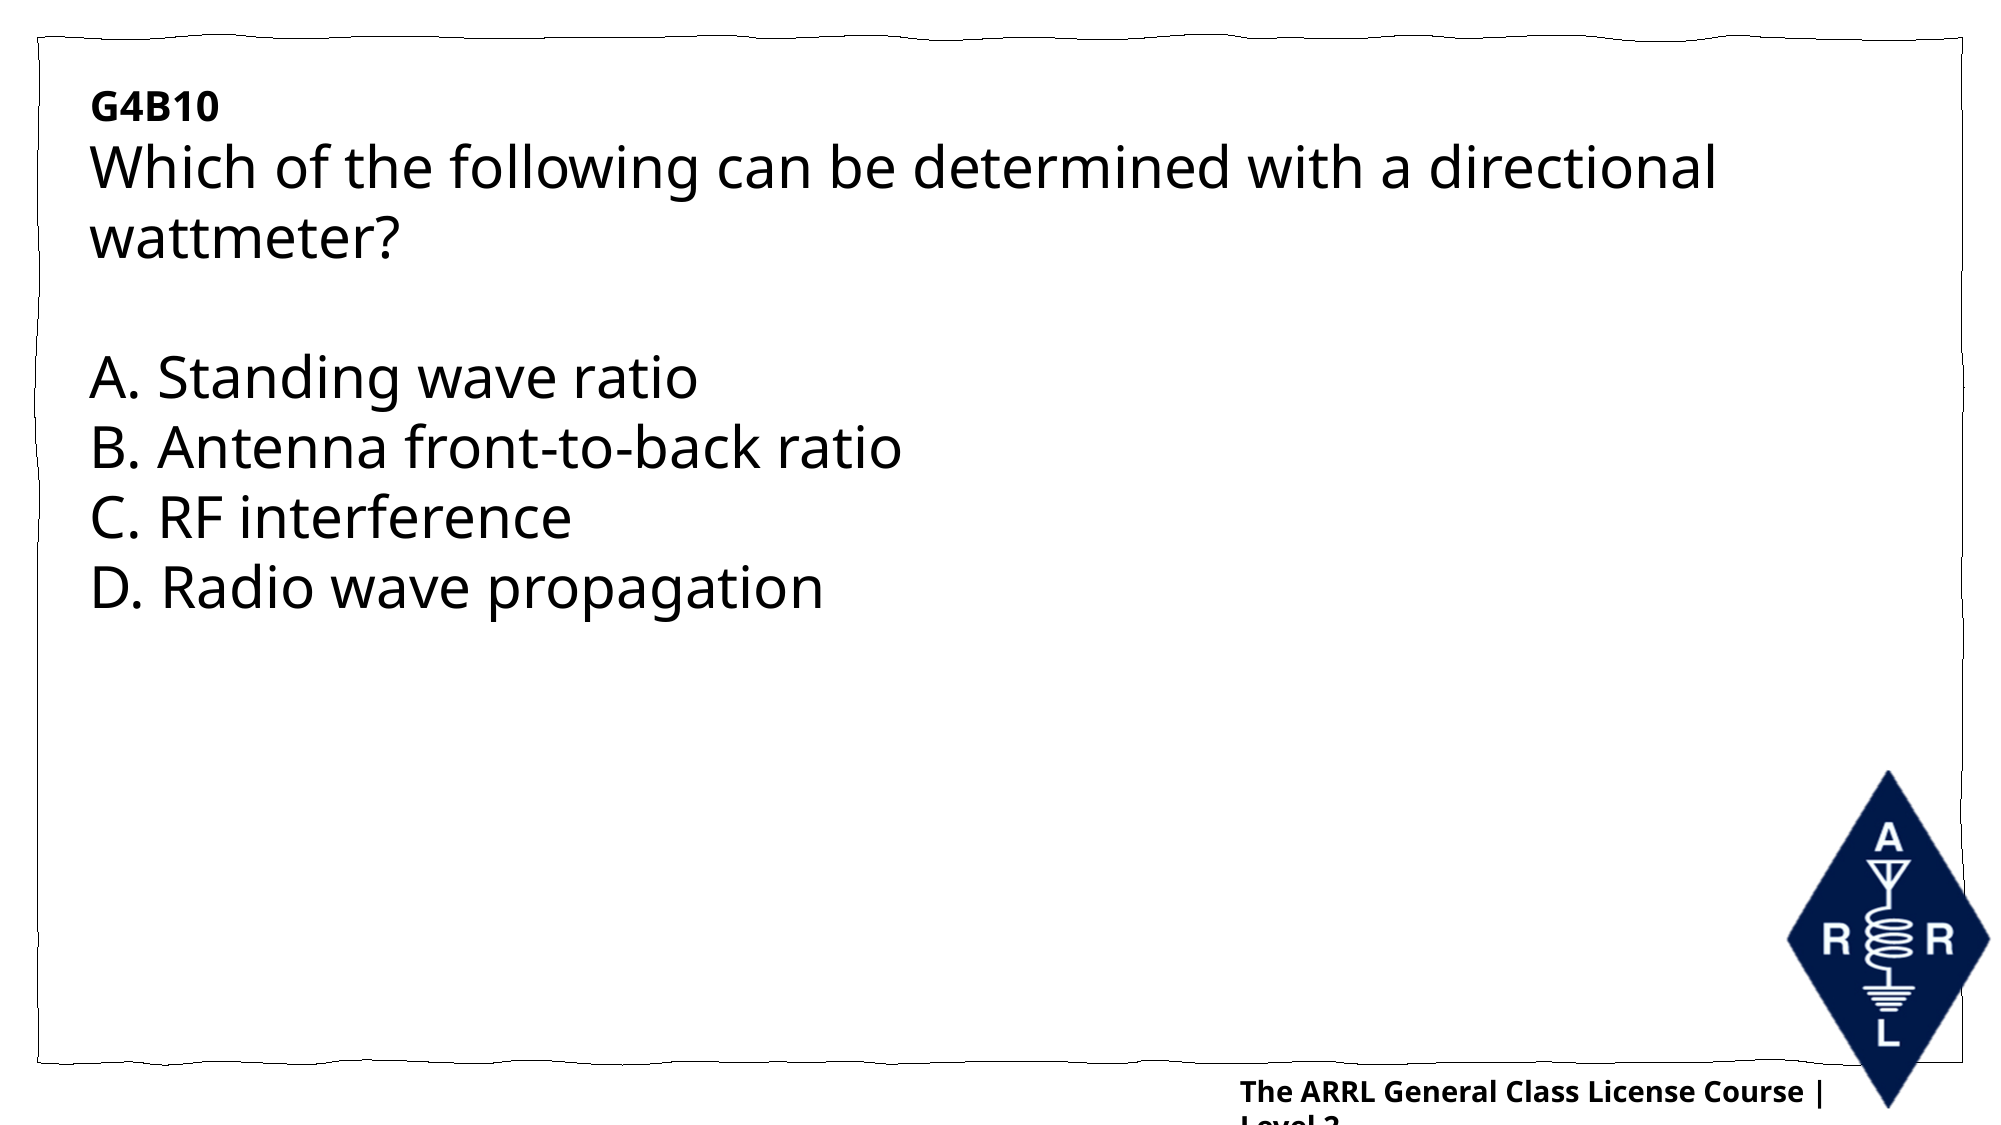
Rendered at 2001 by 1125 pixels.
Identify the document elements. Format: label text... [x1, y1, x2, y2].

picture [1773, 752, 1999, 1125]
text_box G4B10 Which of the following can be determined with a directional wattmeter? A. Standing wave ratio B. Antenna front-to-back ratio C. RF interference D. Radio wave propagation [75, 72, 1850, 628]
